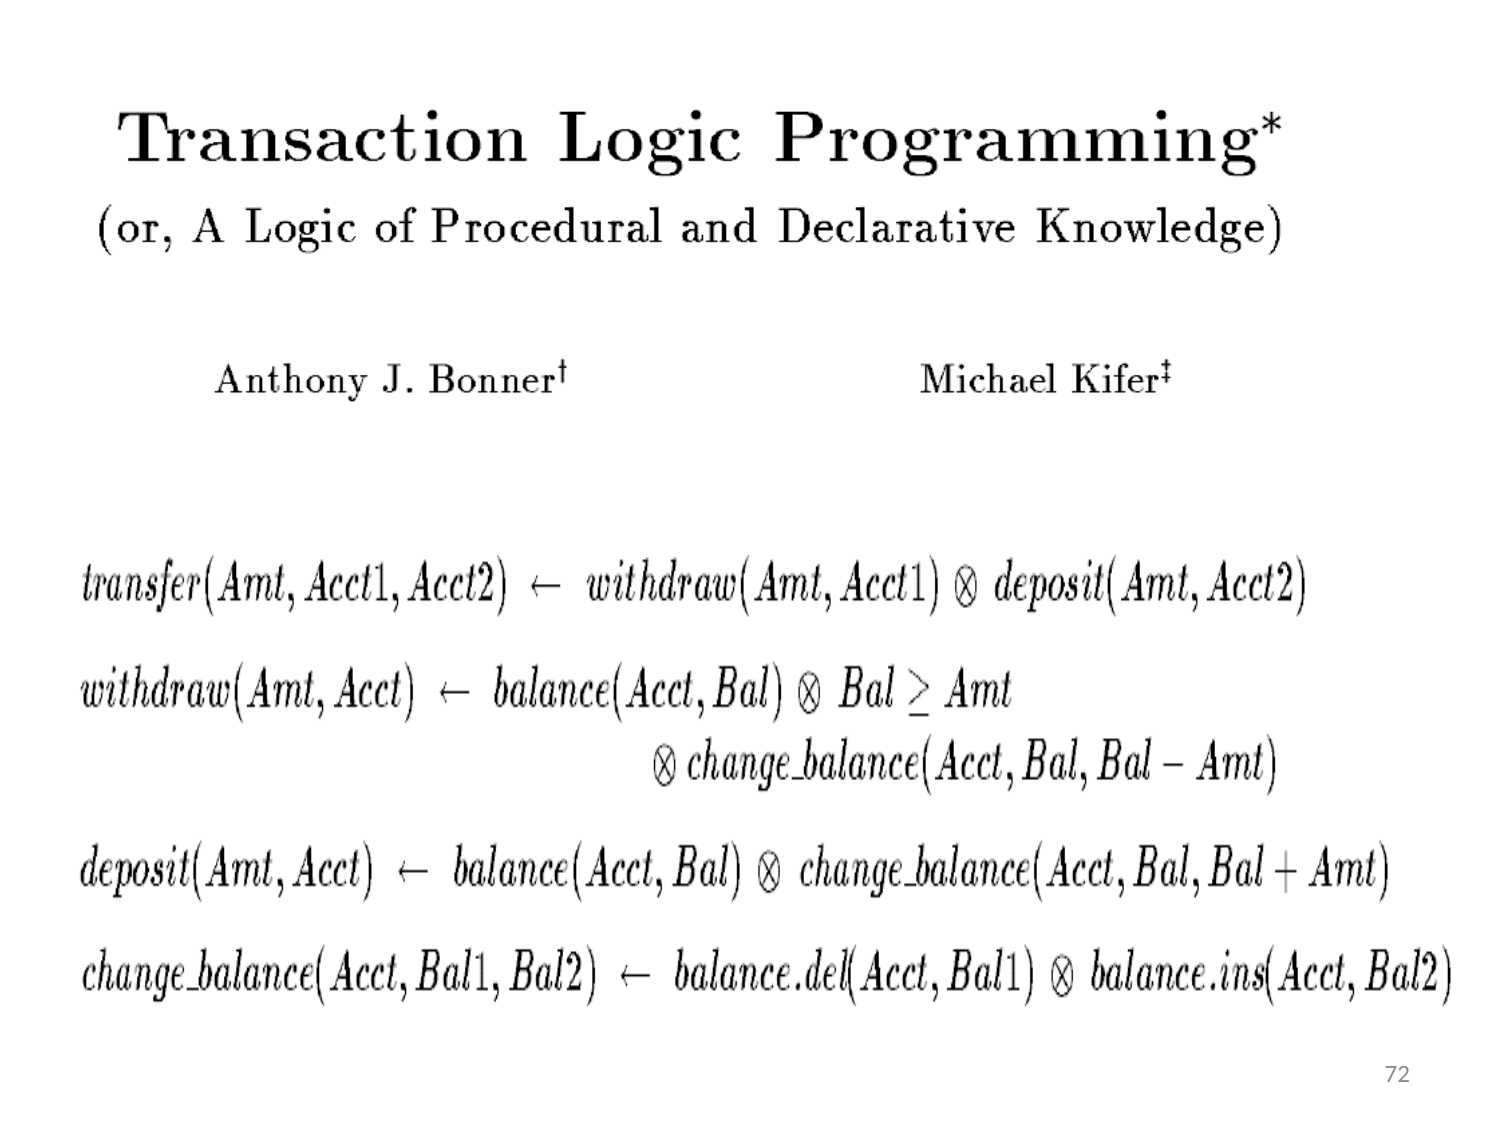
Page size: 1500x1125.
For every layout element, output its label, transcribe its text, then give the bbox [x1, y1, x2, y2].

slide_number 72 [1074, 1068, 1425, 1103]
picture [29, 2, 1394, 412]
picture [0, 514, 1500, 1059]
